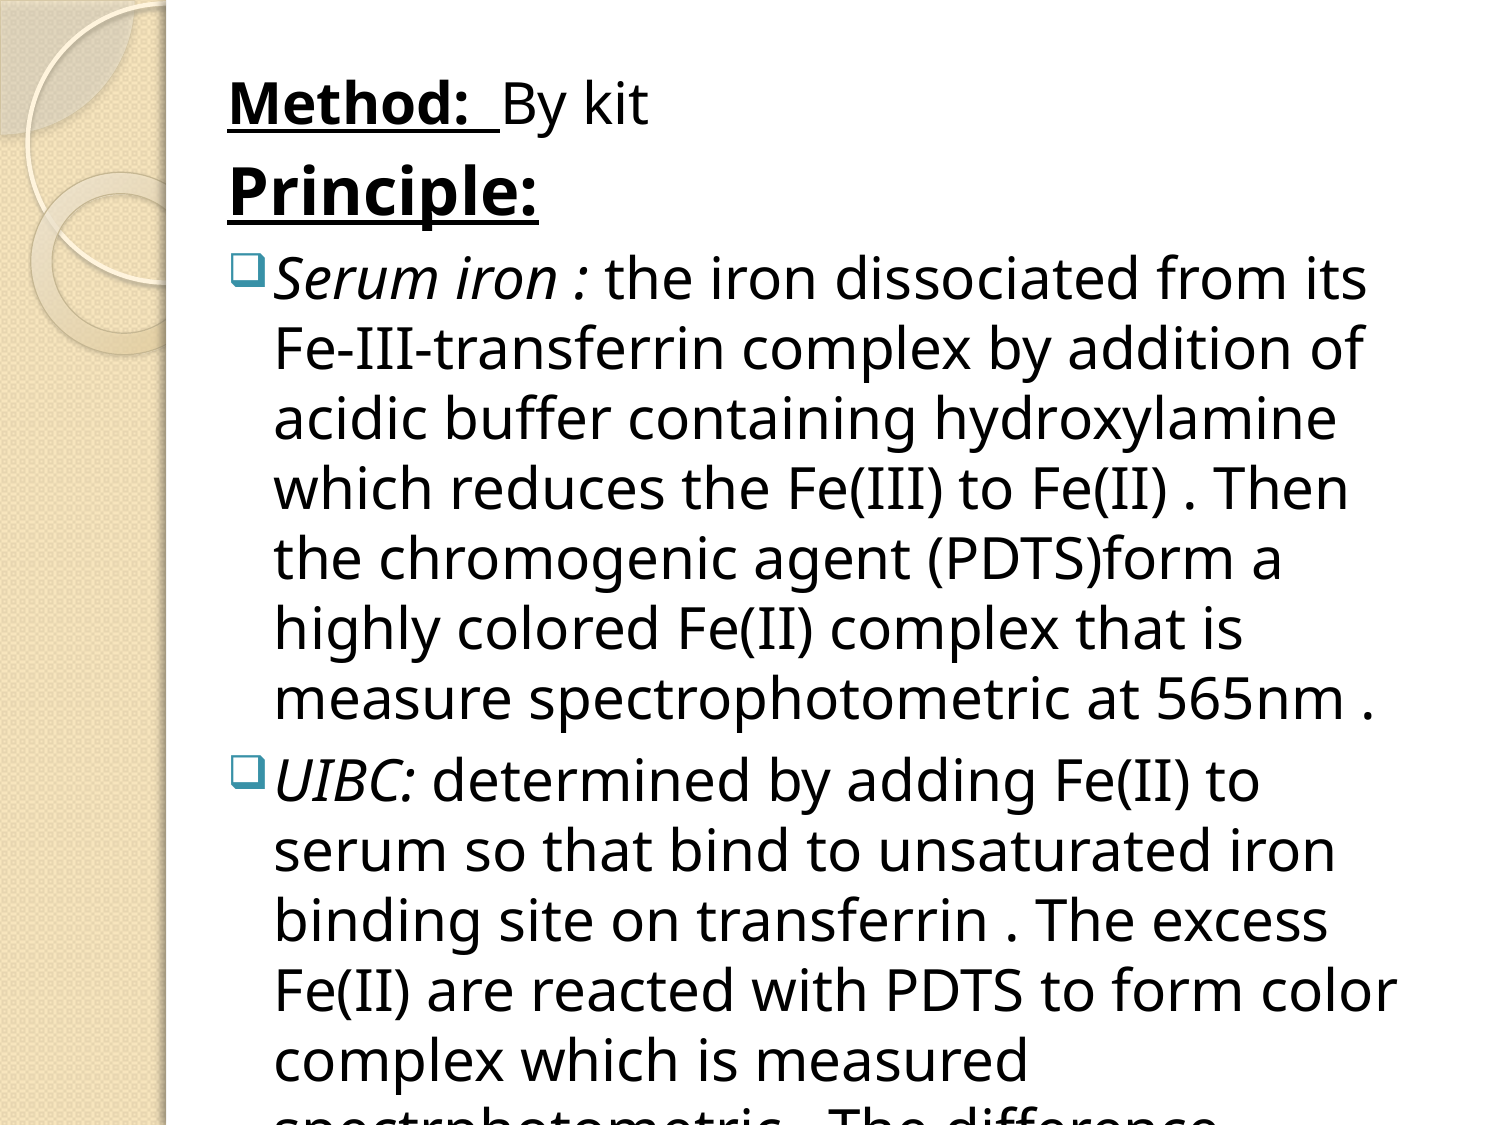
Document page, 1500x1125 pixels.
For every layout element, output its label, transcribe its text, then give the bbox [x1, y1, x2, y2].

list Method: By kit Principle: Serum iron : the iron dissociated from its Fe-III-transferrin complex by addition of acidic buffer containing hydroxylamine which reduces the Fe(III) to Fe(II) . Then the chromogenic agent (PDTS)form a highly colored Fe(II) complex that is measure spectrophotometric at 565nm . UIBC: determined by adding Fe(II) to serum so that bind to unsaturated iron binding site on transferrin . The excess Fe(II) are reacted with PDTS to form color complex which is measured spectrphotometric . The difference between the amount of Fe(II) added and the amount of Fe(II) measured represent the UIBC TIBC is determined by adding serum iron to UIBC value. [199, 58, 1466, 1025]
